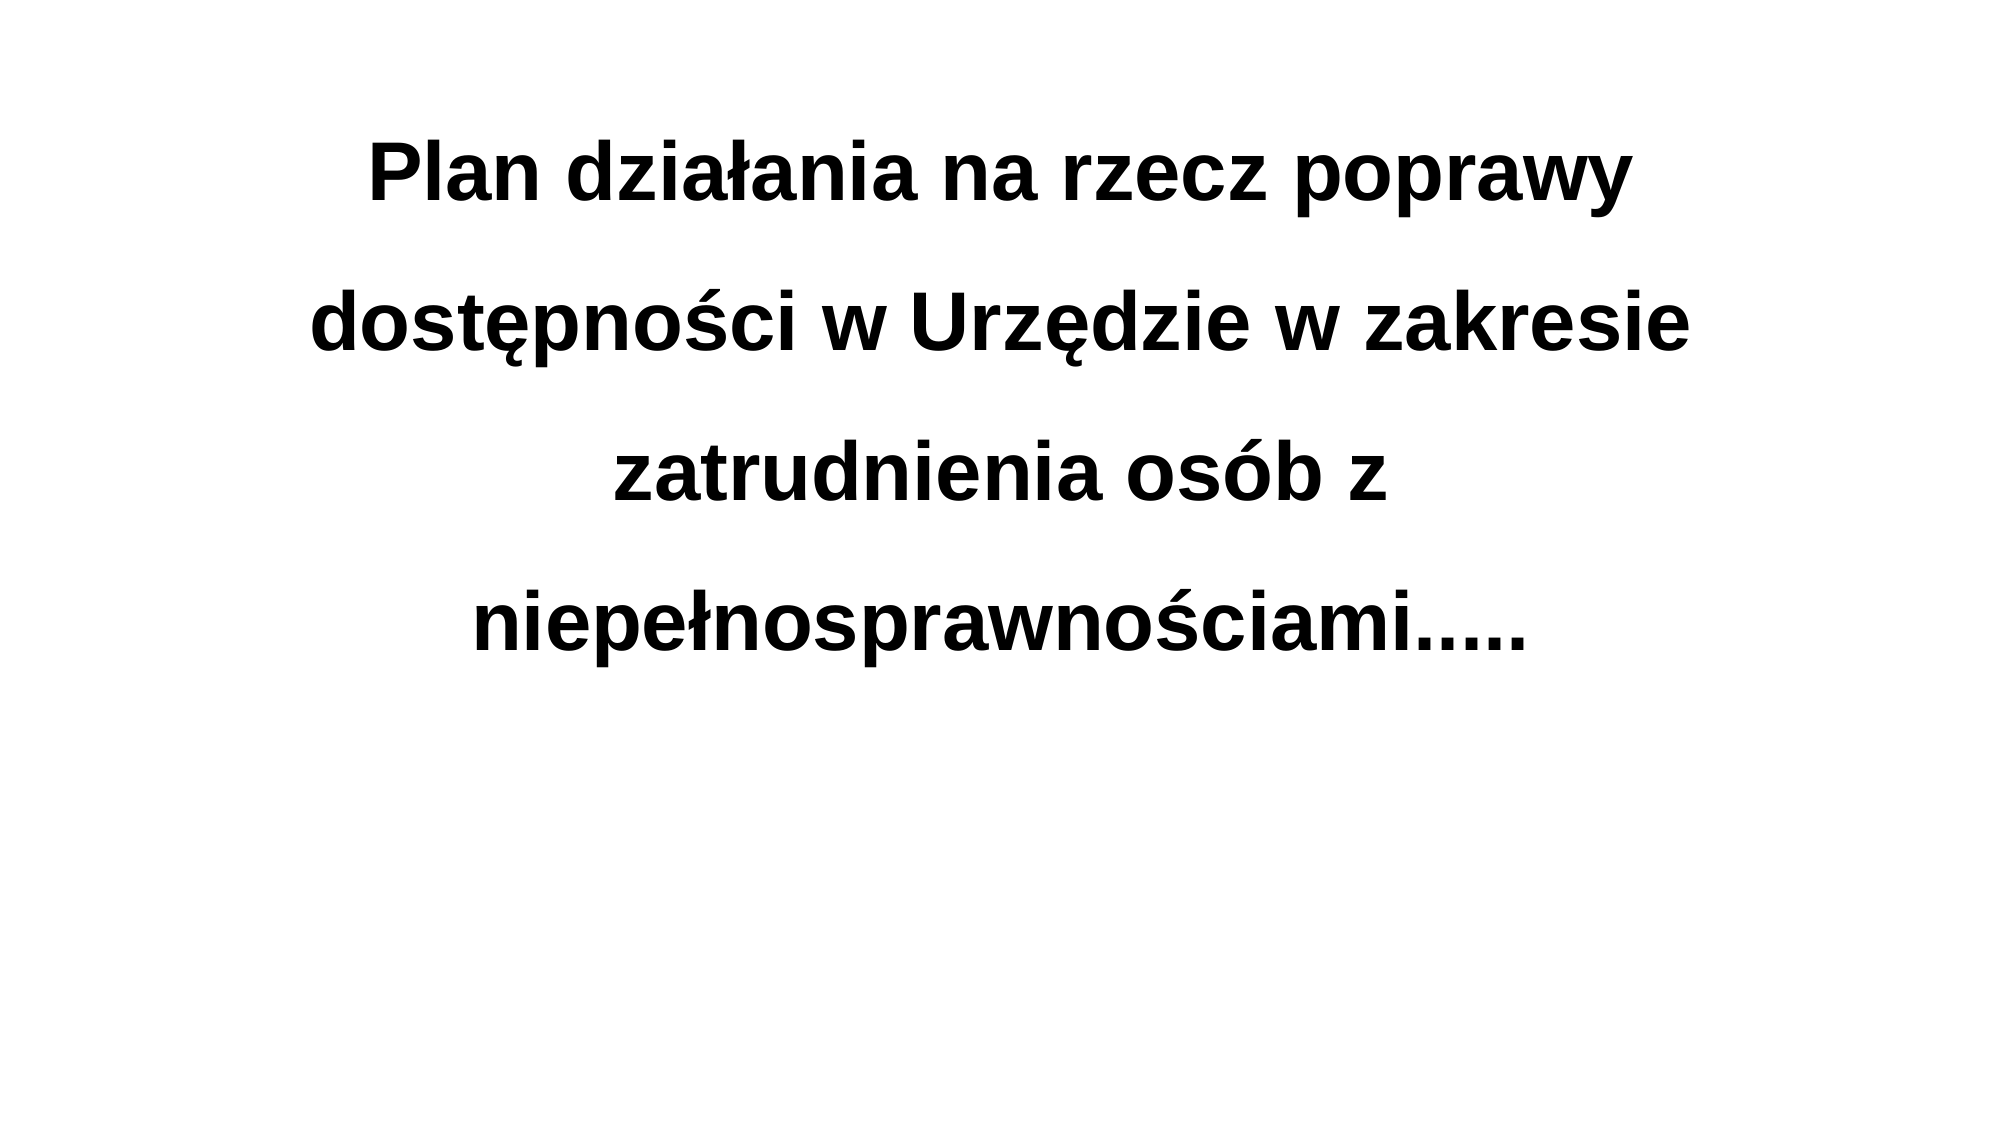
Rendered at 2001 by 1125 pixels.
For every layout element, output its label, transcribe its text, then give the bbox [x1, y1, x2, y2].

title Plan działania na rzecz poprawy dostępności w Urzędzie w zakresie zatrudnienia osób z niepełnosprawnościami..... [216, 60, 1786, 675]
